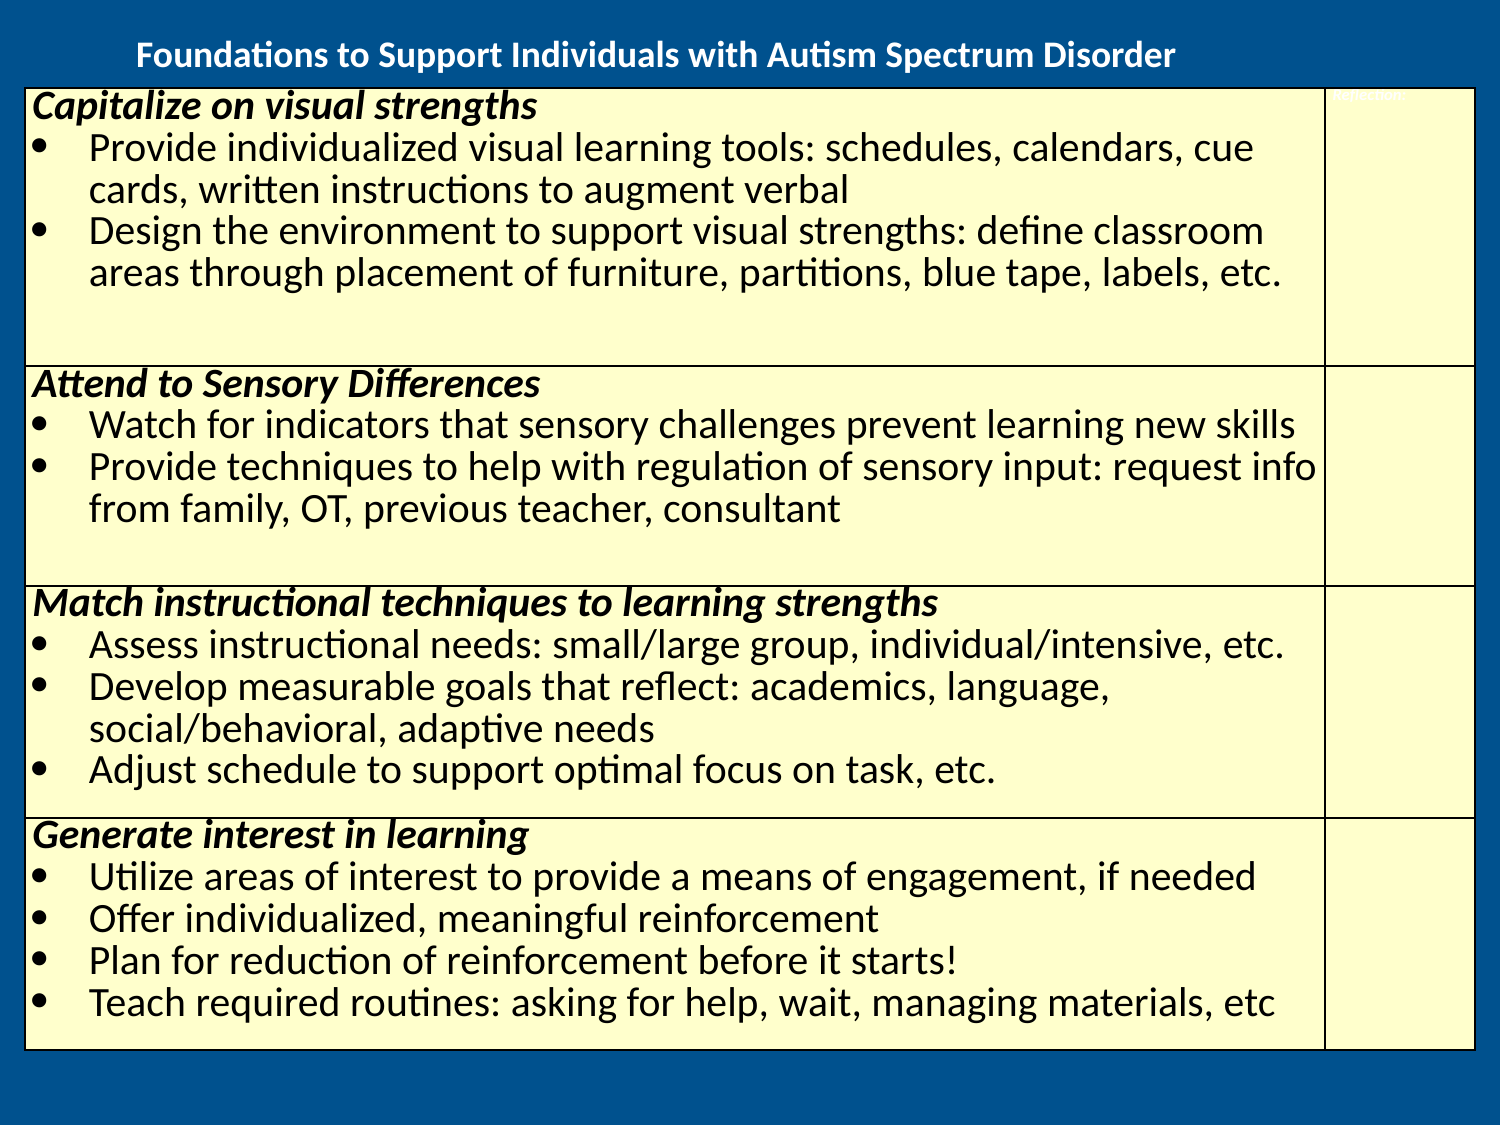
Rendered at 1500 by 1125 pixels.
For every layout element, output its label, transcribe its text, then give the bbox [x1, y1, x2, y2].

table_cell [1326, 587, 1474, 817]
text_box Foundations to Support Individuals with Autism Spectrum Disorder [121, 22, 1193, 128]
table_header Reflection: [1326, 89, 1474, 365]
table_cell Attend to Sensory Differences Watch for indicators that sensory challenges prevent learning new skills Provide techniques to help with regulation of sensory input: request info from family, OT, previous teacher, consultant [26, 367, 1324, 585]
table_cell Match instructional techniques to learning strengths Assess instructional needs: small/large group, individual/intensive, etc. Develop measurable goals that reflect: academics, language, social/behavioral, adaptive needs Adjust schedule to support optimal focus on task, etc. [26, 587, 1324, 817]
table_cell [1326, 367, 1474, 585]
table_cell [1326, 819, 1474, 1049]
table_header Capitalize on visual strengths Provide individualized visual learning tools: schedules, calendars, cue cards, written instructions to augment verbal Design the environment to support visual strengths: define classroom areas through placement of furniture, partitions, blue tape, labels, etc. [26, 89, 1324, 365]
table_cell Generate interest in learning Utilize areas of interest to provide a means of engagement, if needed Offer individualized, meaningful reinforcement Plan for reduction of reinforcement before it starts! Teach required routines: asking for help, wait, managing materials, etc [26, 819, 1324, 1049]
text_box [0, 0, 1500, 75]
